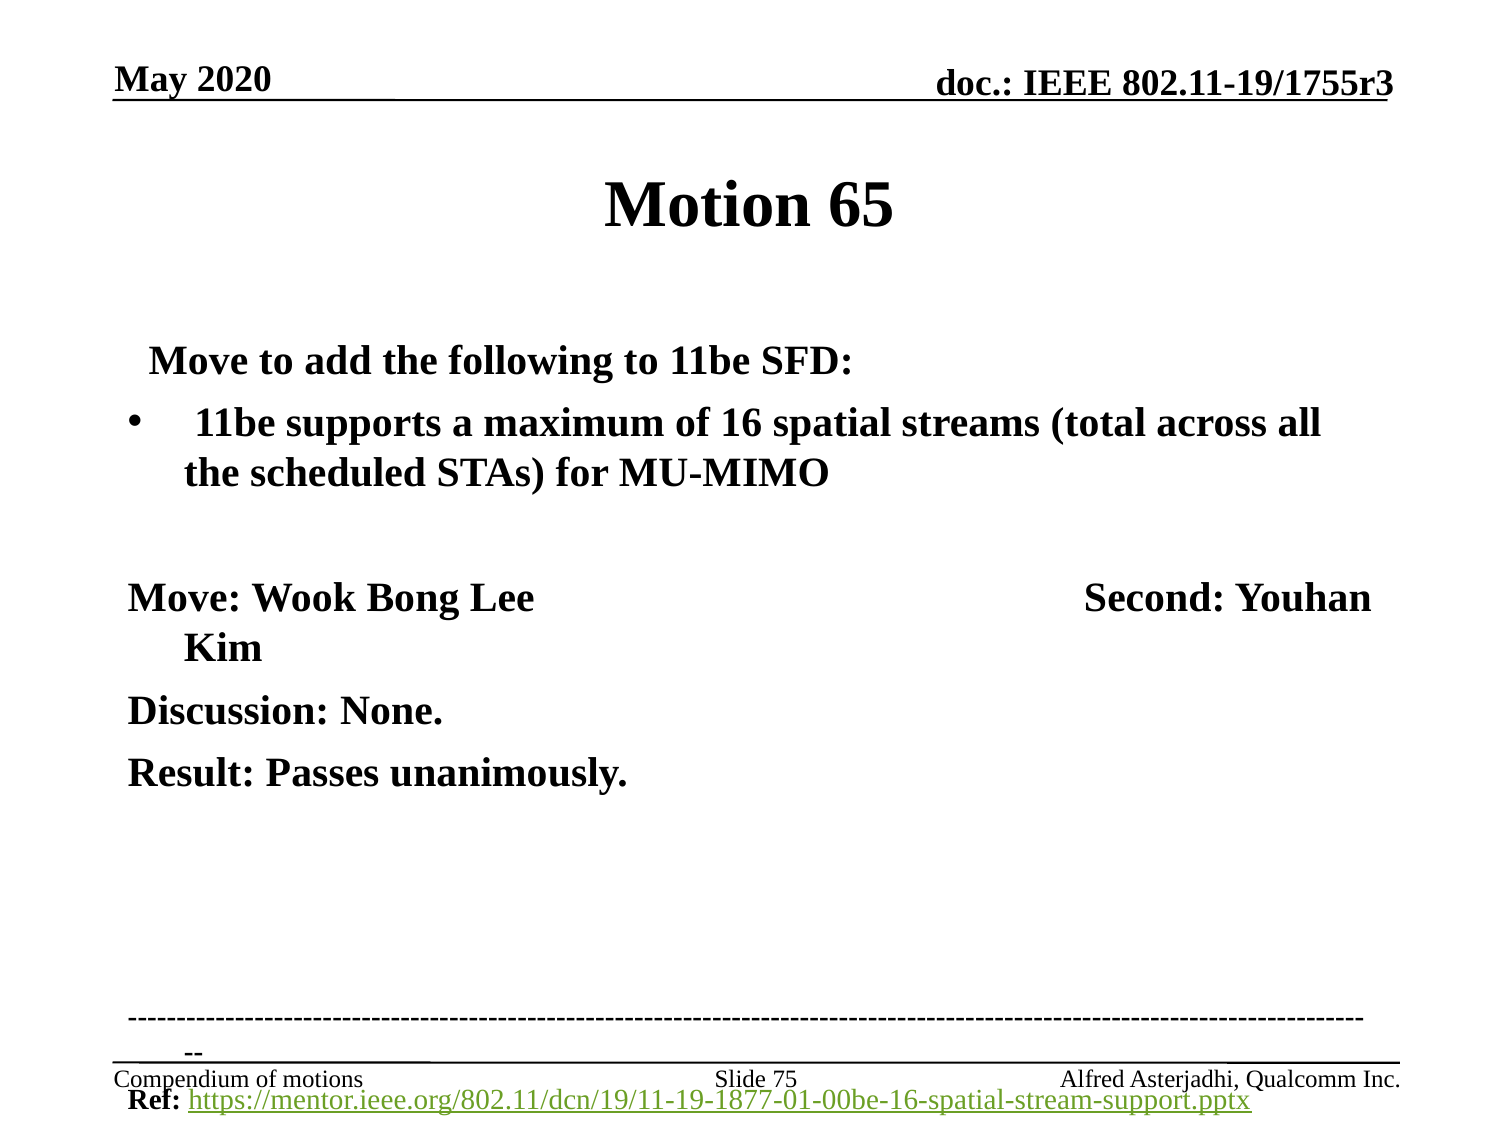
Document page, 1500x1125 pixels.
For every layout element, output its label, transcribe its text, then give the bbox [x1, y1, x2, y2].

slide_number Slide 75 [712, 1061, 800, 1123]
list Move to add the following to 11be SFD: 11be supports a maximum of 16 spatial streams (total across all the scheduled STAs) for MU-MIMO Move: Wook Bong Lee Second: Youhan Kim Discussion: None. Result: Passes unanimously. --------------------------------------------------------------------------------------------------------------------------------- Ref: https://mentor.ieee.org/802.11/dcn/19/11-19-1877-01-00be-16-spatial-stream-support.pptx [112, 324, 1388, 1063]
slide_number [114, 54, 423, 100]
title Motion 65 [112, 112, 1388, 288]
footer Alfred Asterjadhi, Qualcomm Inc. [878, 1061, 1402, 1093]
